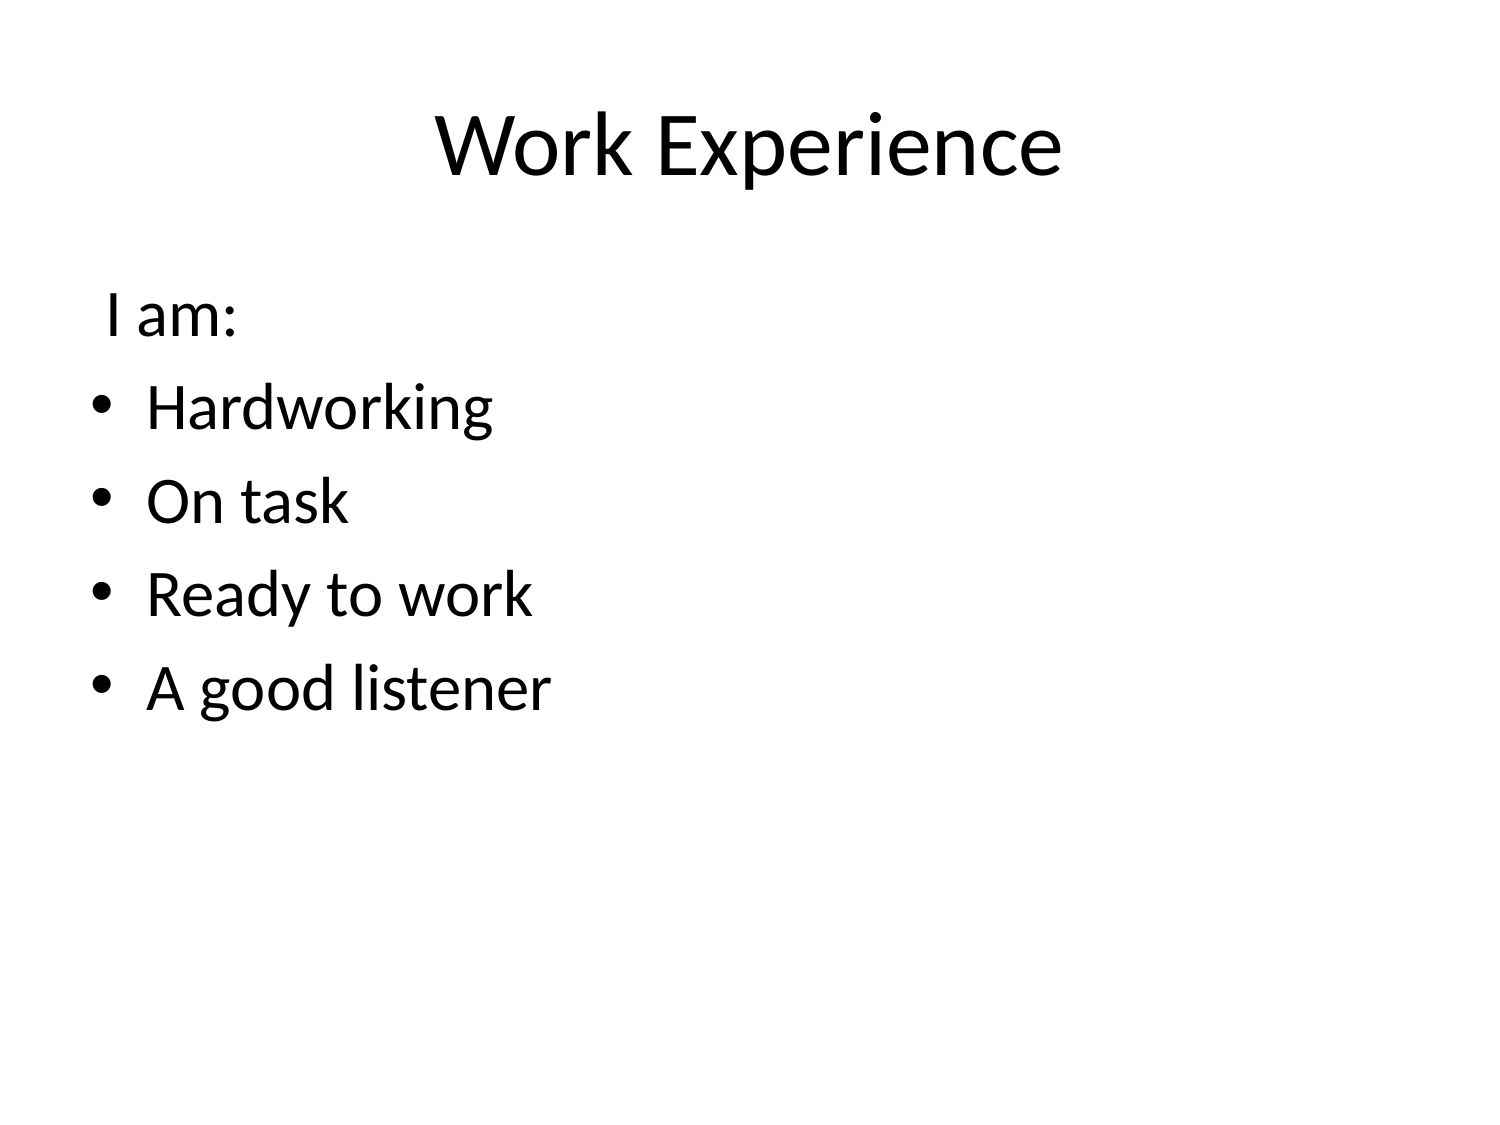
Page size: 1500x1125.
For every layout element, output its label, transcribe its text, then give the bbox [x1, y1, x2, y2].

title Work Experience [75, 45, 1425, 233]
list I am: Hardworking On task Ready to work A good listener [75, 262, 1425, 1013]
